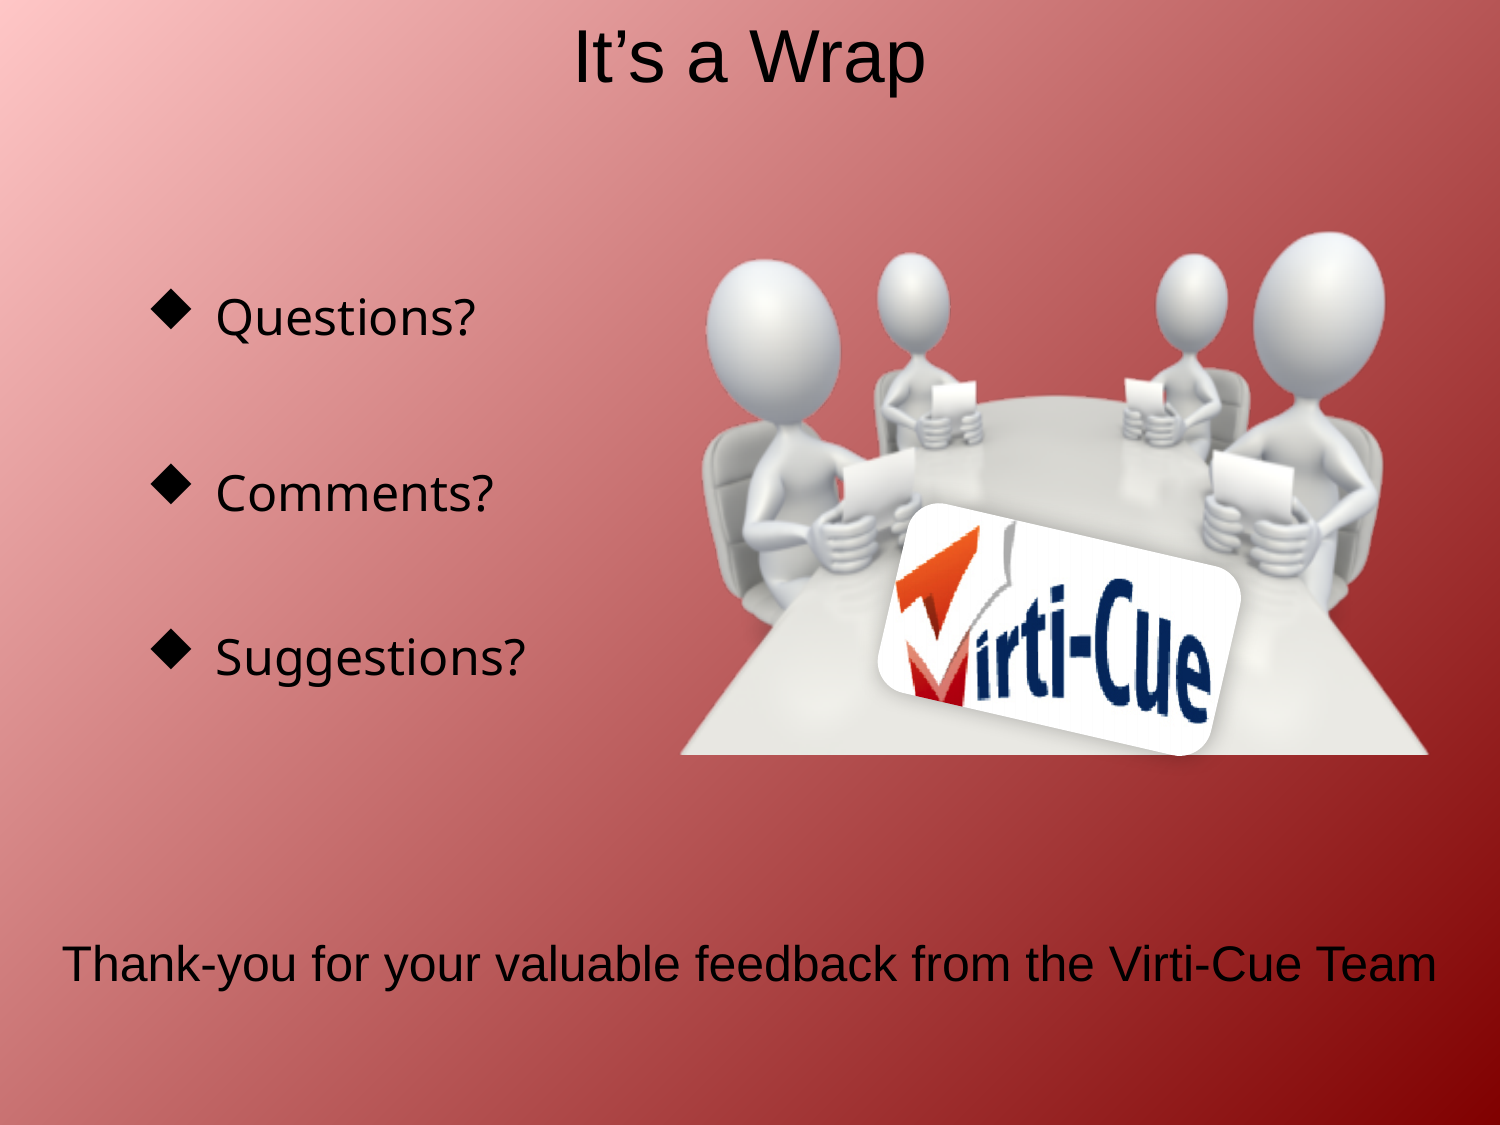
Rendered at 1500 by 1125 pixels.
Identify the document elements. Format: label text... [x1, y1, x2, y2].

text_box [674, 187, 1439, 755]
text_box Suggestions? [131, 618, 584, 754]
text_box It’s a Wrap [0, 0, 1500, 105]
text_box Questions? [131, 278, 584, 413]
text_box Thank-you for your valuable feedback from the Virti-Cue Team [0, 924, 1500, 1060]
text_box Comments? [131, 453, 584, 589]
